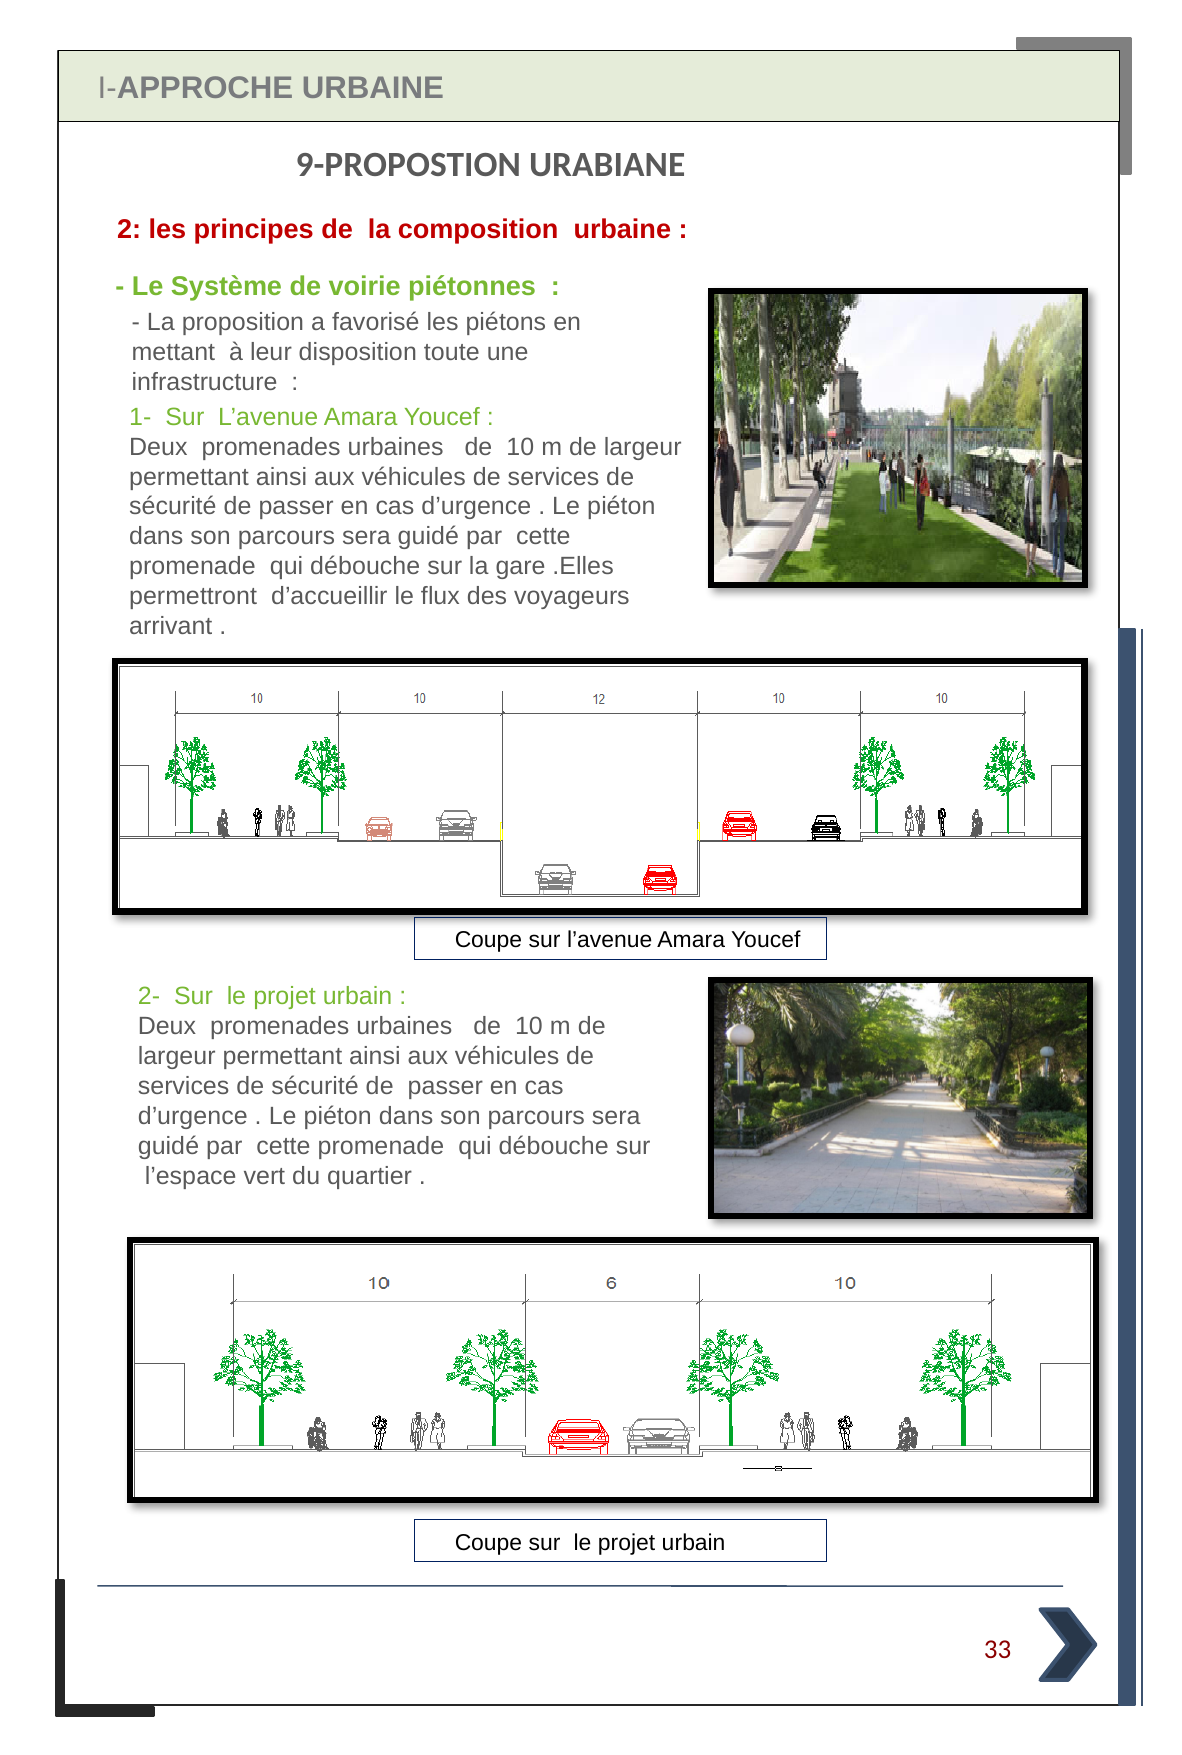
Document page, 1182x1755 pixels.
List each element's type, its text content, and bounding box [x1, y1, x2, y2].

text_box 1- Sur L’avenue Amara Youcef : Deux promenades urbaines de 10 m de largeur permettant ainsi aux véhicules de services de sécurité de passer en cas d’urgence . Le piéton dans son parcours sera guidé par cette promenade qui débouche sur la gare .Elles permettront d’accueillir le flux des voyageurs arrivant . [112, 391, 715, 648]
text_box [53, 1578, 156, 1718]
text_box 9-PROPOSTION URABIANE [0, 132, 1182, 192]
text_box [56, 123, 1121, 132]
text_box I-APPROCHE URBAINE [74, 60, 977, 113]
text_box - Le Système de voirie piétonnes : [35, 260, 647, 310]
text_box [1117, 627, 1137, 1707]
slide_number 33 [961, 1609, 1028, 1686]
text_box [1015, 36, 1133, 132]
text_box - La proposition a favorisé les piétons en mettant à leur disposition toute une infrastructure : [115, 297, 683, 391]
text_box Coupe sur le projet urbain [414, 1519, 827, 1562]
text_box 2: les principes de la composition urbaine : [100, 203, 712, 253]
picture [714, 294, 1082, 583]
picture [133, 1243, 1094, 1498]
picture [714, 983, 1088, 1213]
text_box Coupe sur l’avenue Amara Youcef [414, 918, 827, 960]
text_box [56, 192, 1121, 1707]
text_box 2- Sur le projet urbain : Deux promenades urbaines de 10 m de largeur permettant ainsi aux véhicules de services de sécurité de passer en cas d’urgence . Le piéton dans son parcours sera guidé par cette promenade qui débouche sur l’espace vert du quartier . [121, 971, 674, 1228]
text_box [1038, 1607, 1098, 1682]
picture [117, 664, 1082, 909]
text_box [56, 48, 1121, 123]
